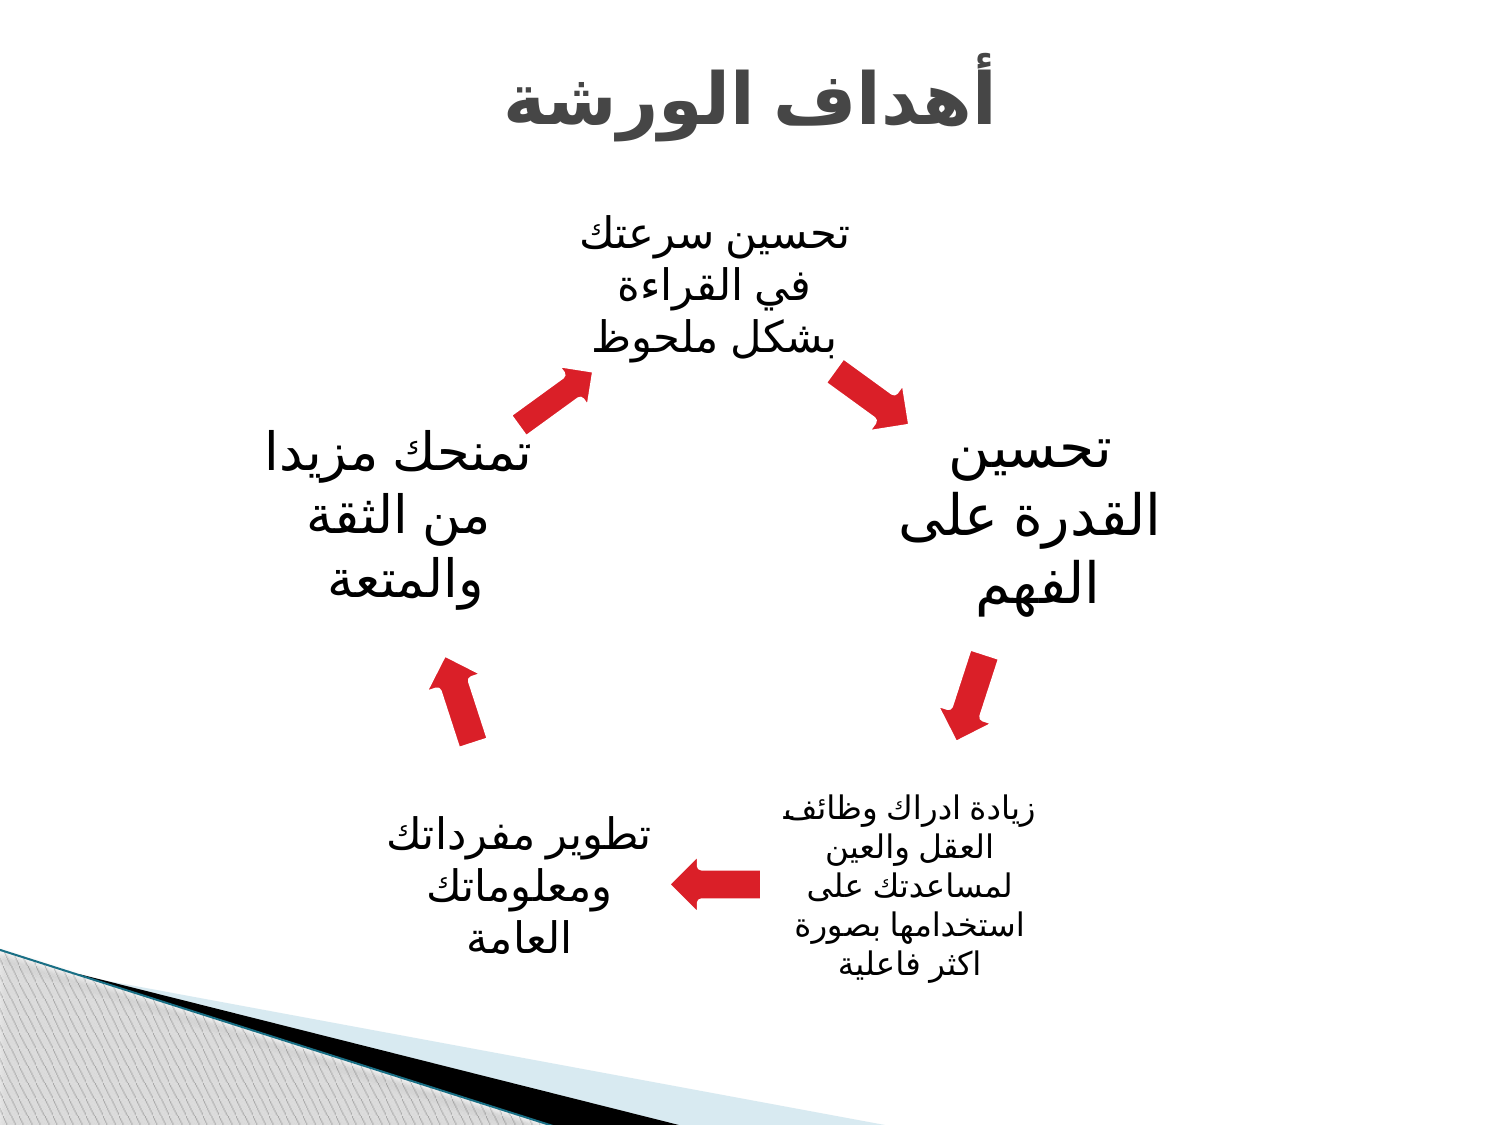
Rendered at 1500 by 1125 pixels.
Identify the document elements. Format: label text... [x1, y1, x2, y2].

title أهداف الورشة [75, 45, 1425, 233]
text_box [111, 172, 1318, 1059]
